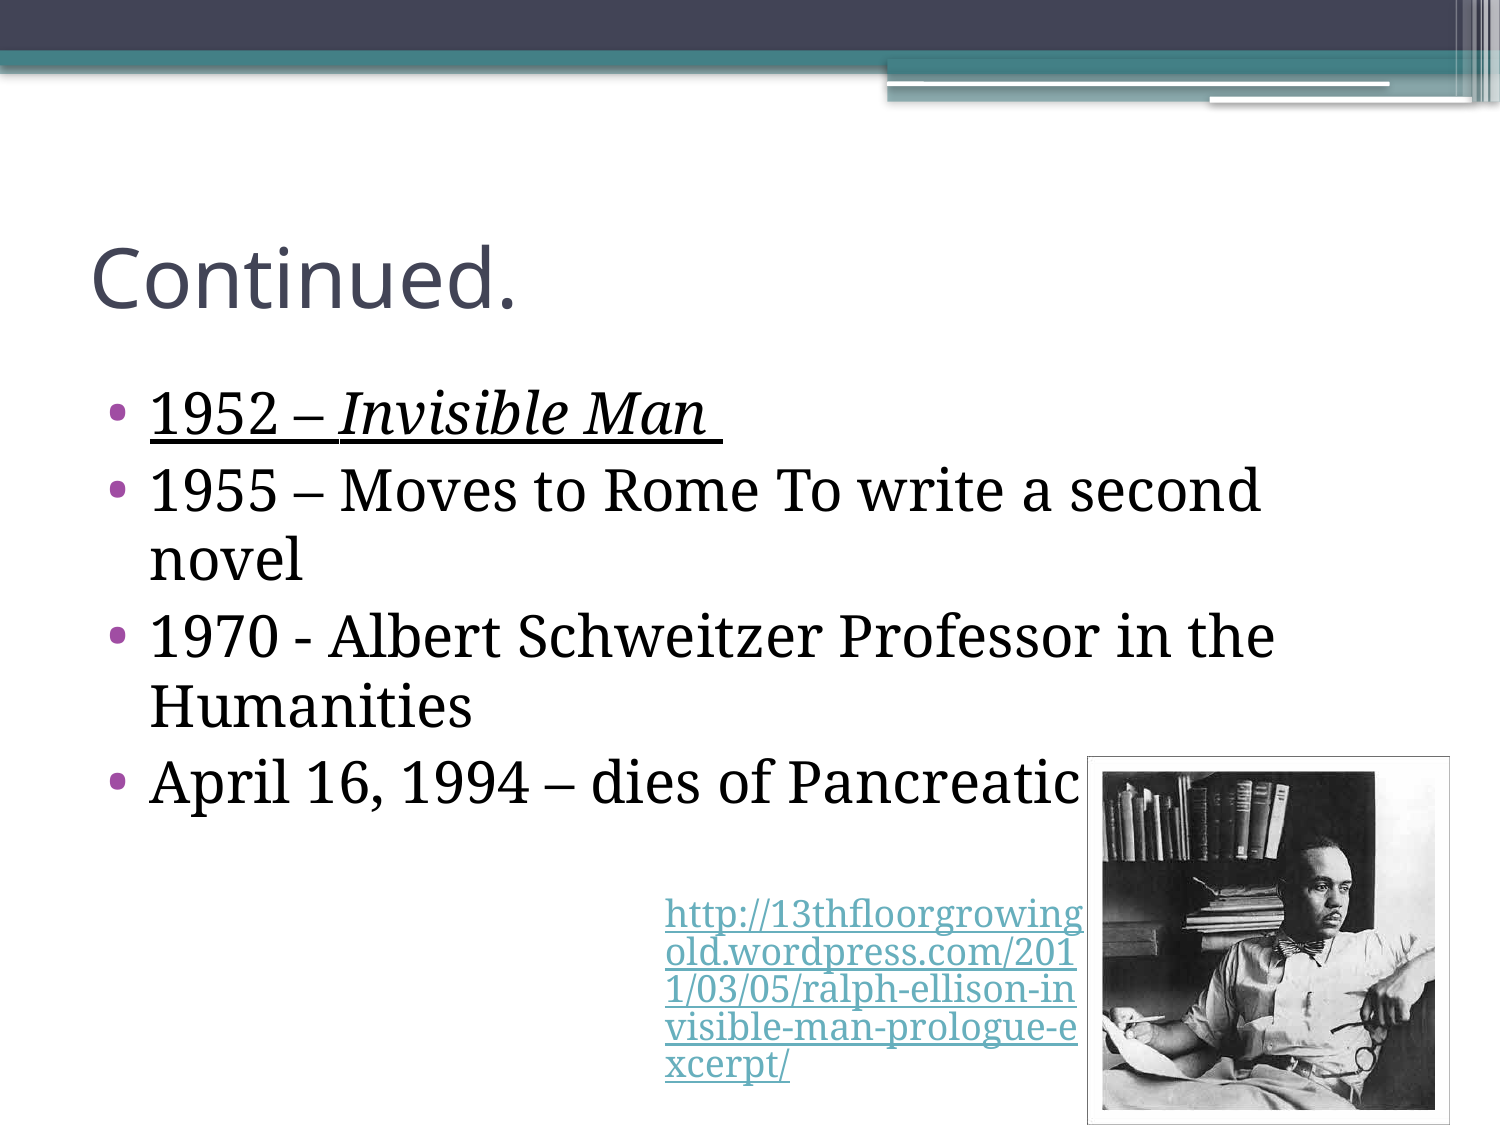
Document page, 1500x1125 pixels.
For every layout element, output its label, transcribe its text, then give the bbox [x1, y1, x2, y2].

picture [1087, 756, 1451, 1125]
text_box http://13thfloorgrowingold.wordpress.com/2011/03/05/ralph-ellison-invisible-man-prologue-excerpt/ [649, 882, 1080, 949]
title Continued. [75, 187, 1425, 363]
list 1952 – Invisible Man 1955 – Moves to Rome To write a second novel 1970 - Albert Schweitzer Professor in the Humanities April 16, 1994 – dies of Pancreatic Cancer [75, 368, 1425, 1079]
